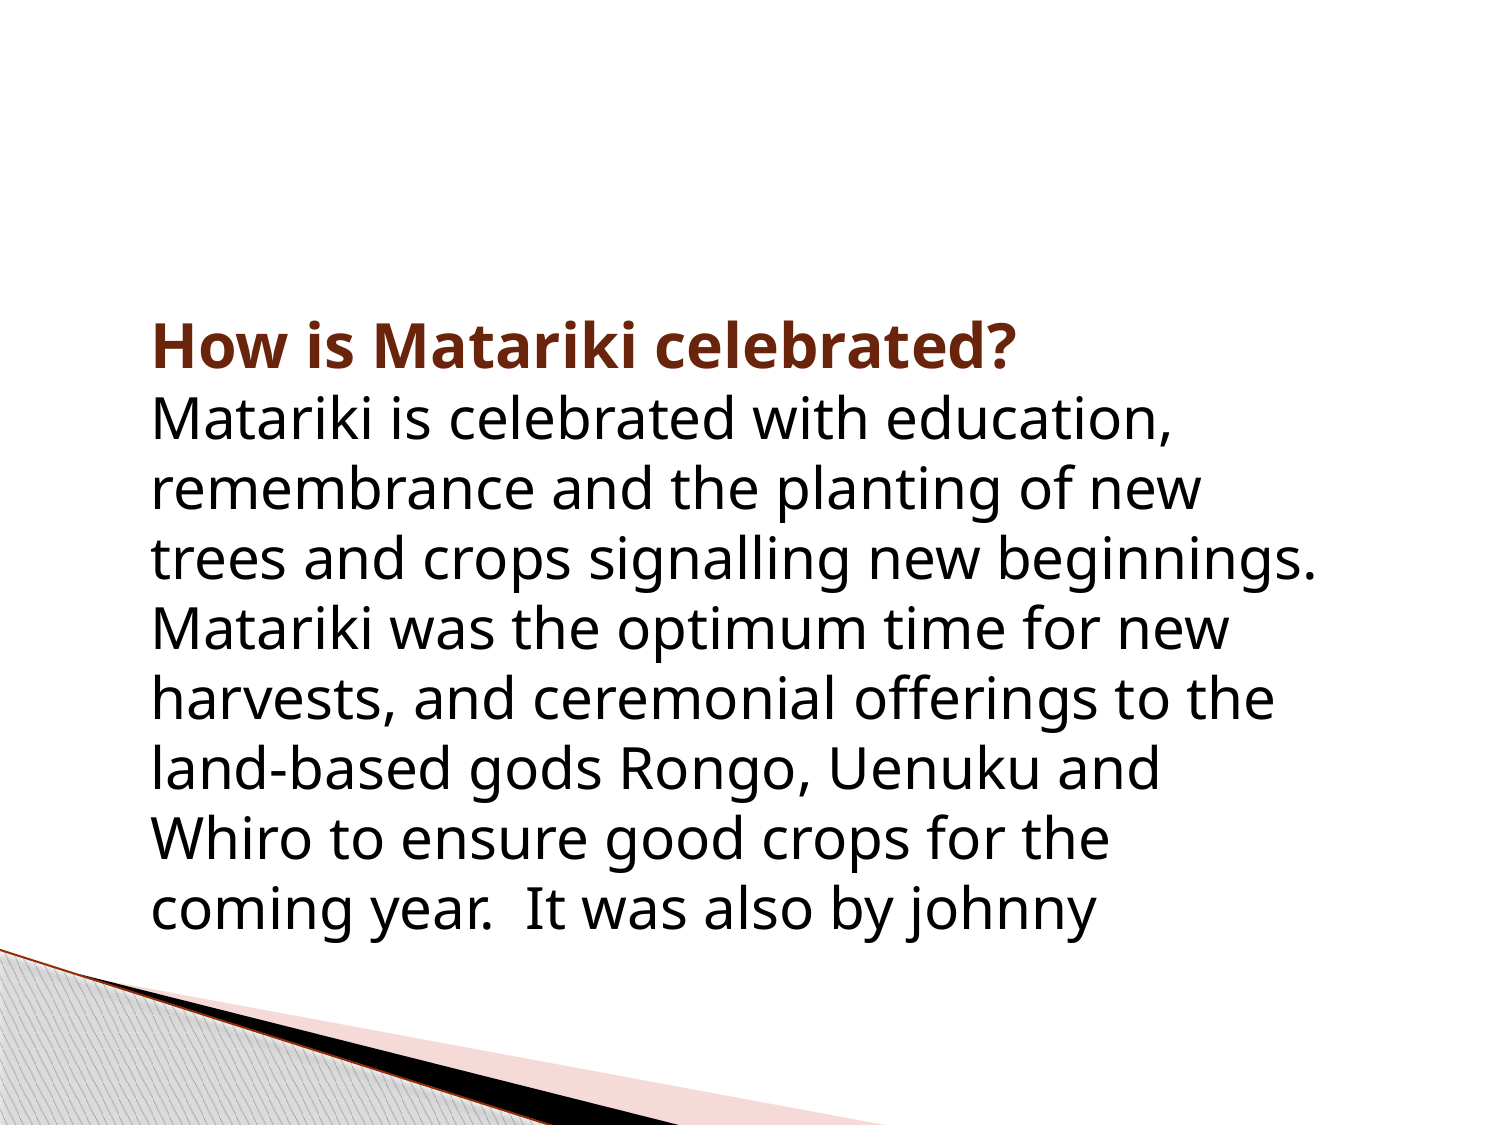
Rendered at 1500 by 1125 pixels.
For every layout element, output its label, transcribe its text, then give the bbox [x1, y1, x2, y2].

text_box How is Matariki celebrated? Matariki is celebrated with education, remembrance and the planting of new trees and crops signalling new beginnings. Matariki was the optimum time for new harvests, and ceremonial offerings to the land-based gods Rongo, Uenuku and Whiro to ensure good crops for the coming year. It was also by johnny [135, 149, 1341, 949]
